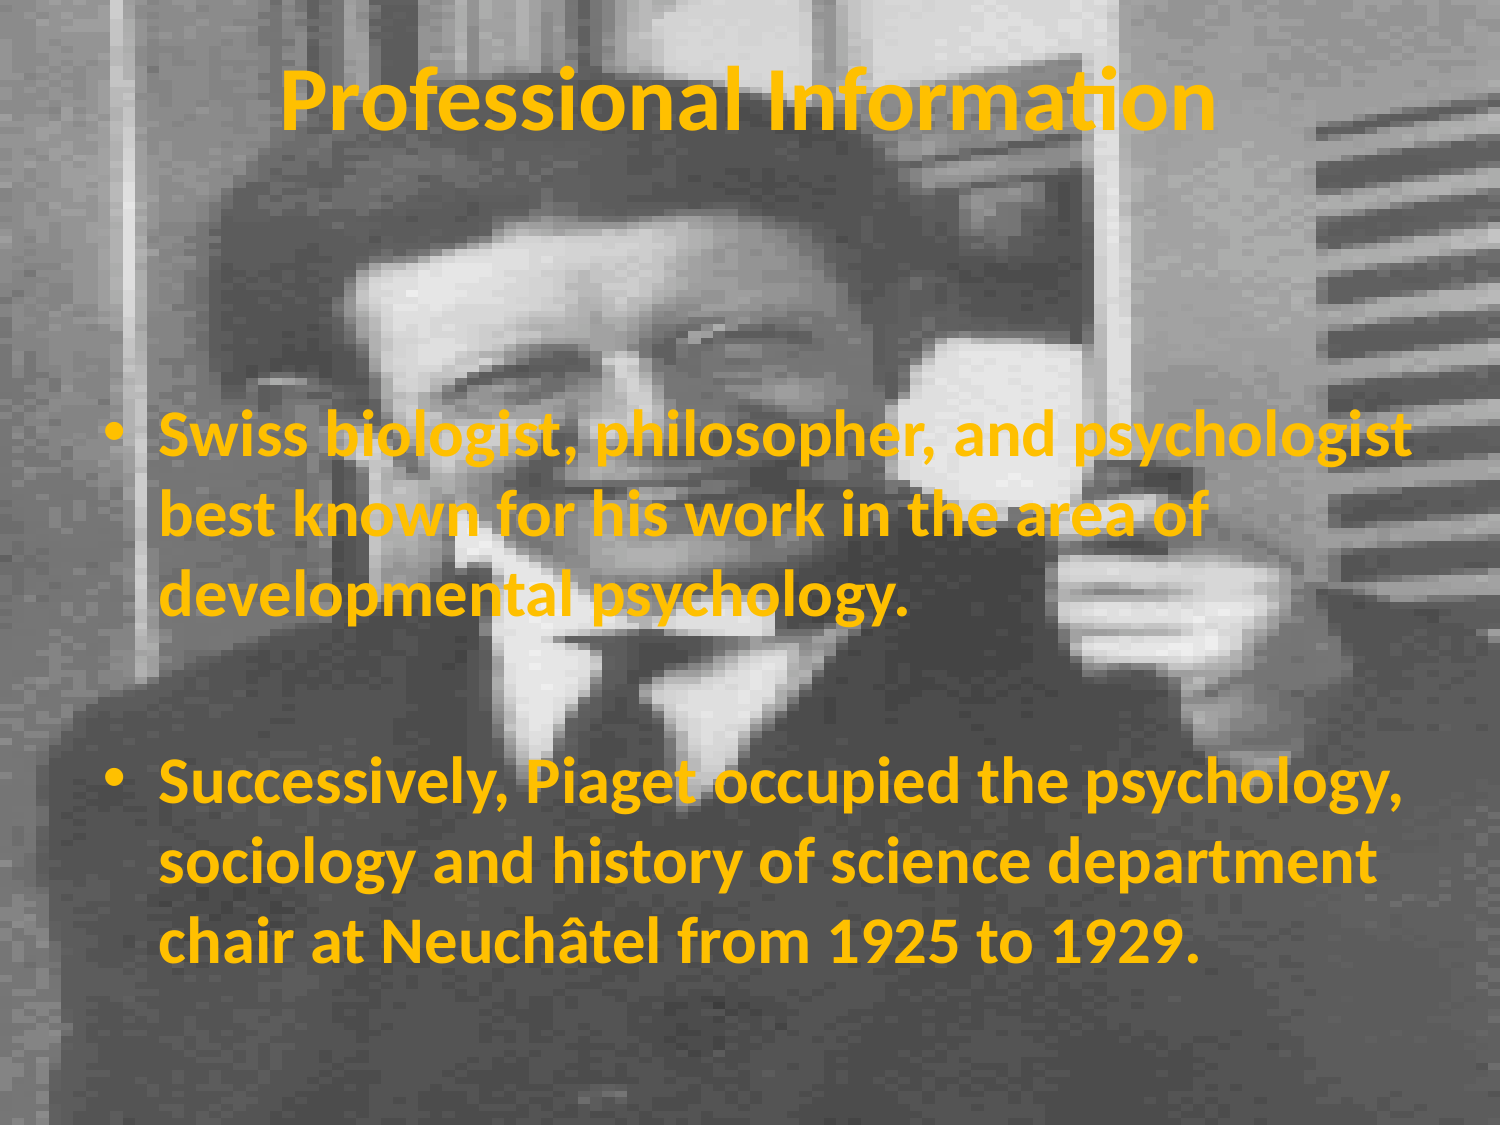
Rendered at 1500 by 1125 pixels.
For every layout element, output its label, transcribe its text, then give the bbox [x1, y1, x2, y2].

title Professional Information [75, 0, 1425, 188]
list Swiss biologist, philosopher, and psychologist best known for his work in the area of developmental psychology. Successively, Piaget occupied the psychology, sociology and history of science department chair at Neuchâtel from 1925 to 1929. [87, 382, 1438, 1125]
picture [0, 0, 1500, 1125]
